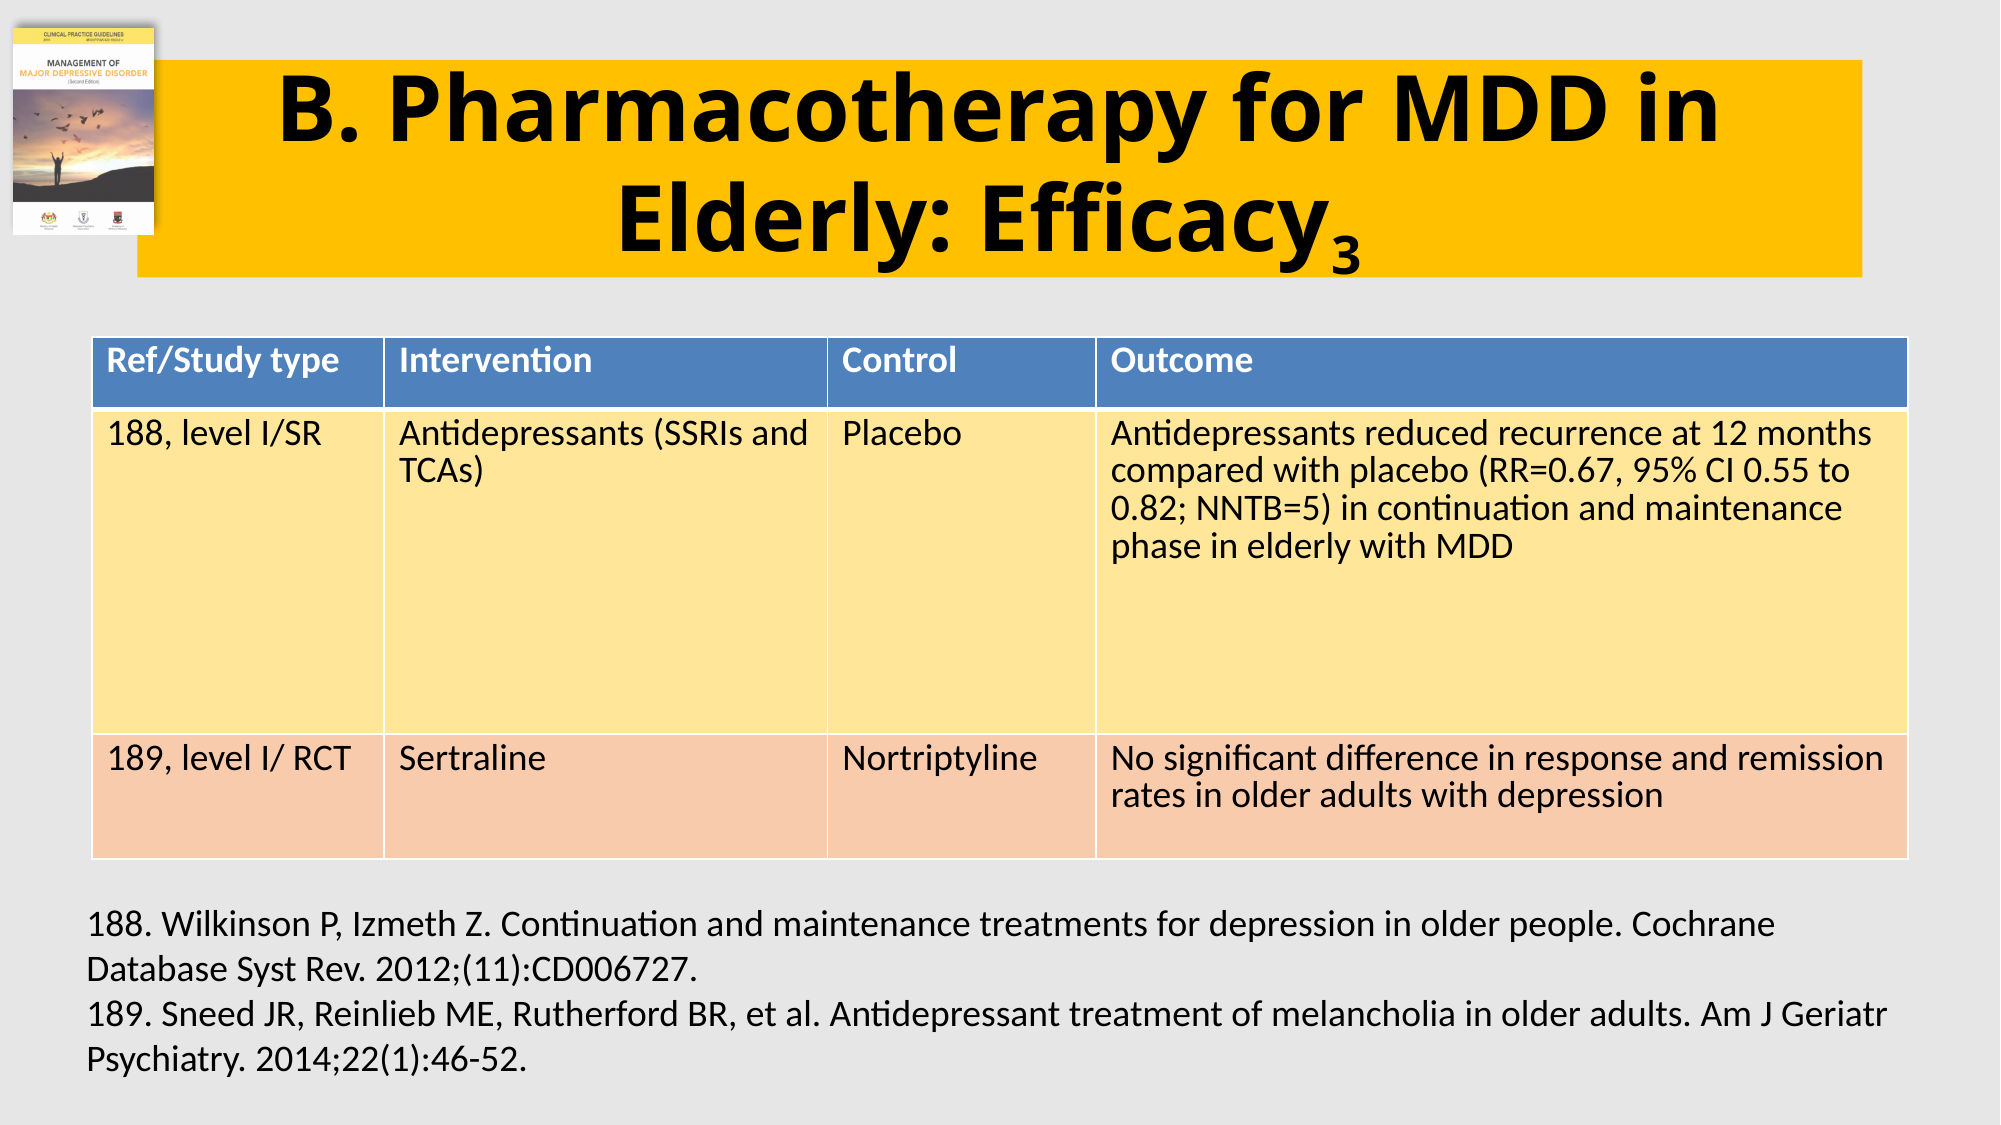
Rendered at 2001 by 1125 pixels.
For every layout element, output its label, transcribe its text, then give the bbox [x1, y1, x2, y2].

table_header Control [828, 338, 1095, 407]
table_cell Antidepressants reduced recurrence at 12 months compared with placebo (RR=0.67, 95% CI 0.55 to 0.82; NNTB=5) in continuation and maintenance phase in elderly with MDD [1097, 412, 1907, 733]
table_header Intervention [385, 338, 827, 407]
text_box 188. Wilkinson P, Izmeth Z. Continuation and maintenance treatments for depression in older people. Cochrane Database Syst Rev. 2012;(11):CD006727. 189. Sneed JR, Reinlieb ME, Rutherford BR, et al. Antidepressant treatment of melancholia in older adults. Am J Geriatr Psychiatry. 2014;22(1):46-52. [71, 891, 1934, 1087]
table_cell No significant difference in response and remission rates in older adults with depression [1097, 735, 1907, 858]
table_cell Placebo [828, 412, 1095, 733]
title B. Pharmacotherapy for MDD in Elderly: Efficacy3 [137, 59, 1863, 278]
table_cell Antidepressants (SSRIs and TCAs) [385, 412, 827, 733]
table_cell 188, level I/SR [93, 412, 383, 733]
table_cell Sertraline [385, 735, 827, 858]
table_header Outcome [1097, 338, 1907, 407]
table_header Ref/Study type [93, 338, 383, 407]
picture [13, 28, 154, 235]
table_cell 189, level I/ RCT [93, 735, 383, 858]
table_cell Nortriptyline [828, 735, 1095, 858]
